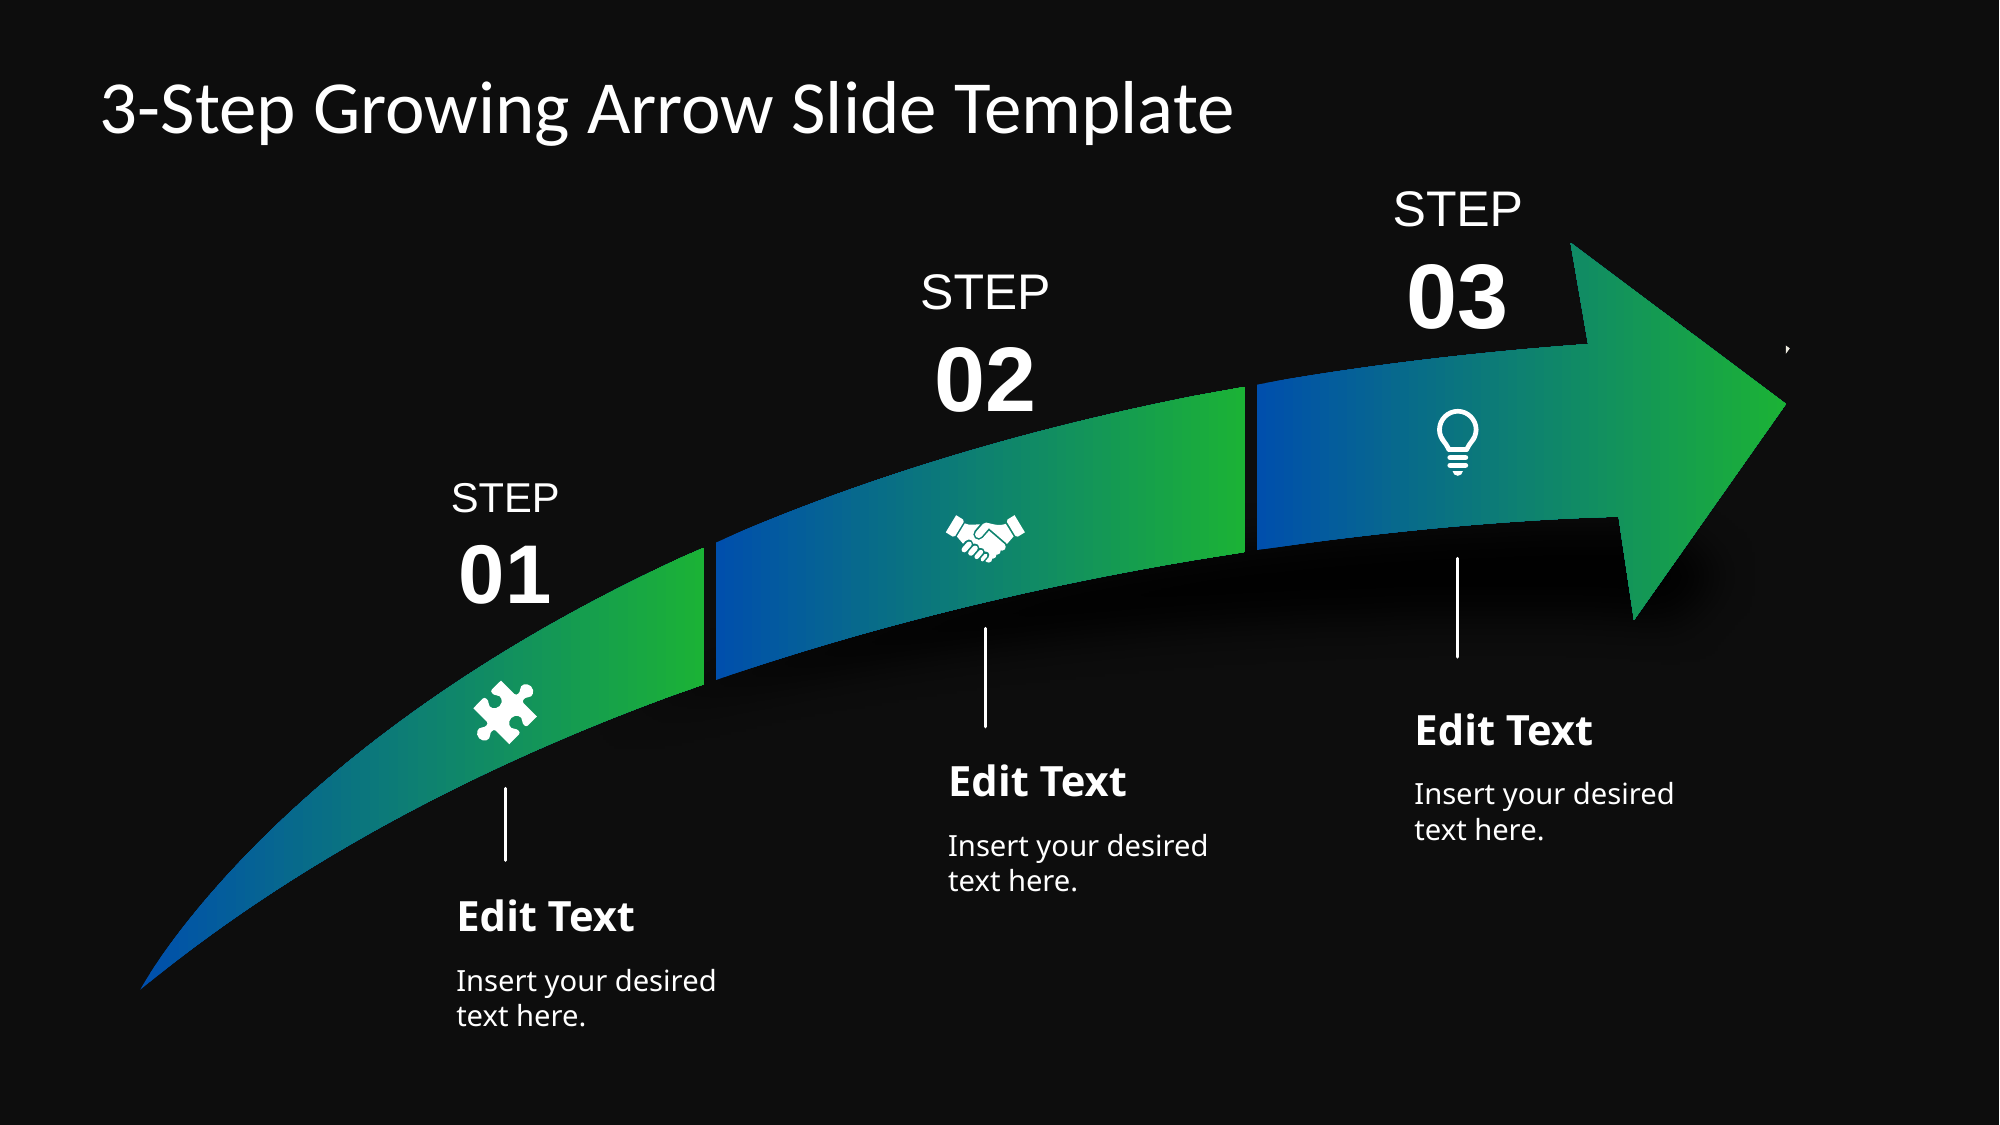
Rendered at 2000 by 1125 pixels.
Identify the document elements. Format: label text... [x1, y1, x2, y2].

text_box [945, 514, 1026, 563]
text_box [139, 242, 1786, 990]
text_box Insert your desired text here. [456, 1001, 733, 1040]
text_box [1436, 408, 1479, 476]
title 3-Step Growing Arrow Slide Template [99, 45, 1900, 162]
text_box STEP 03 [1354, 186, 1562, 242]
